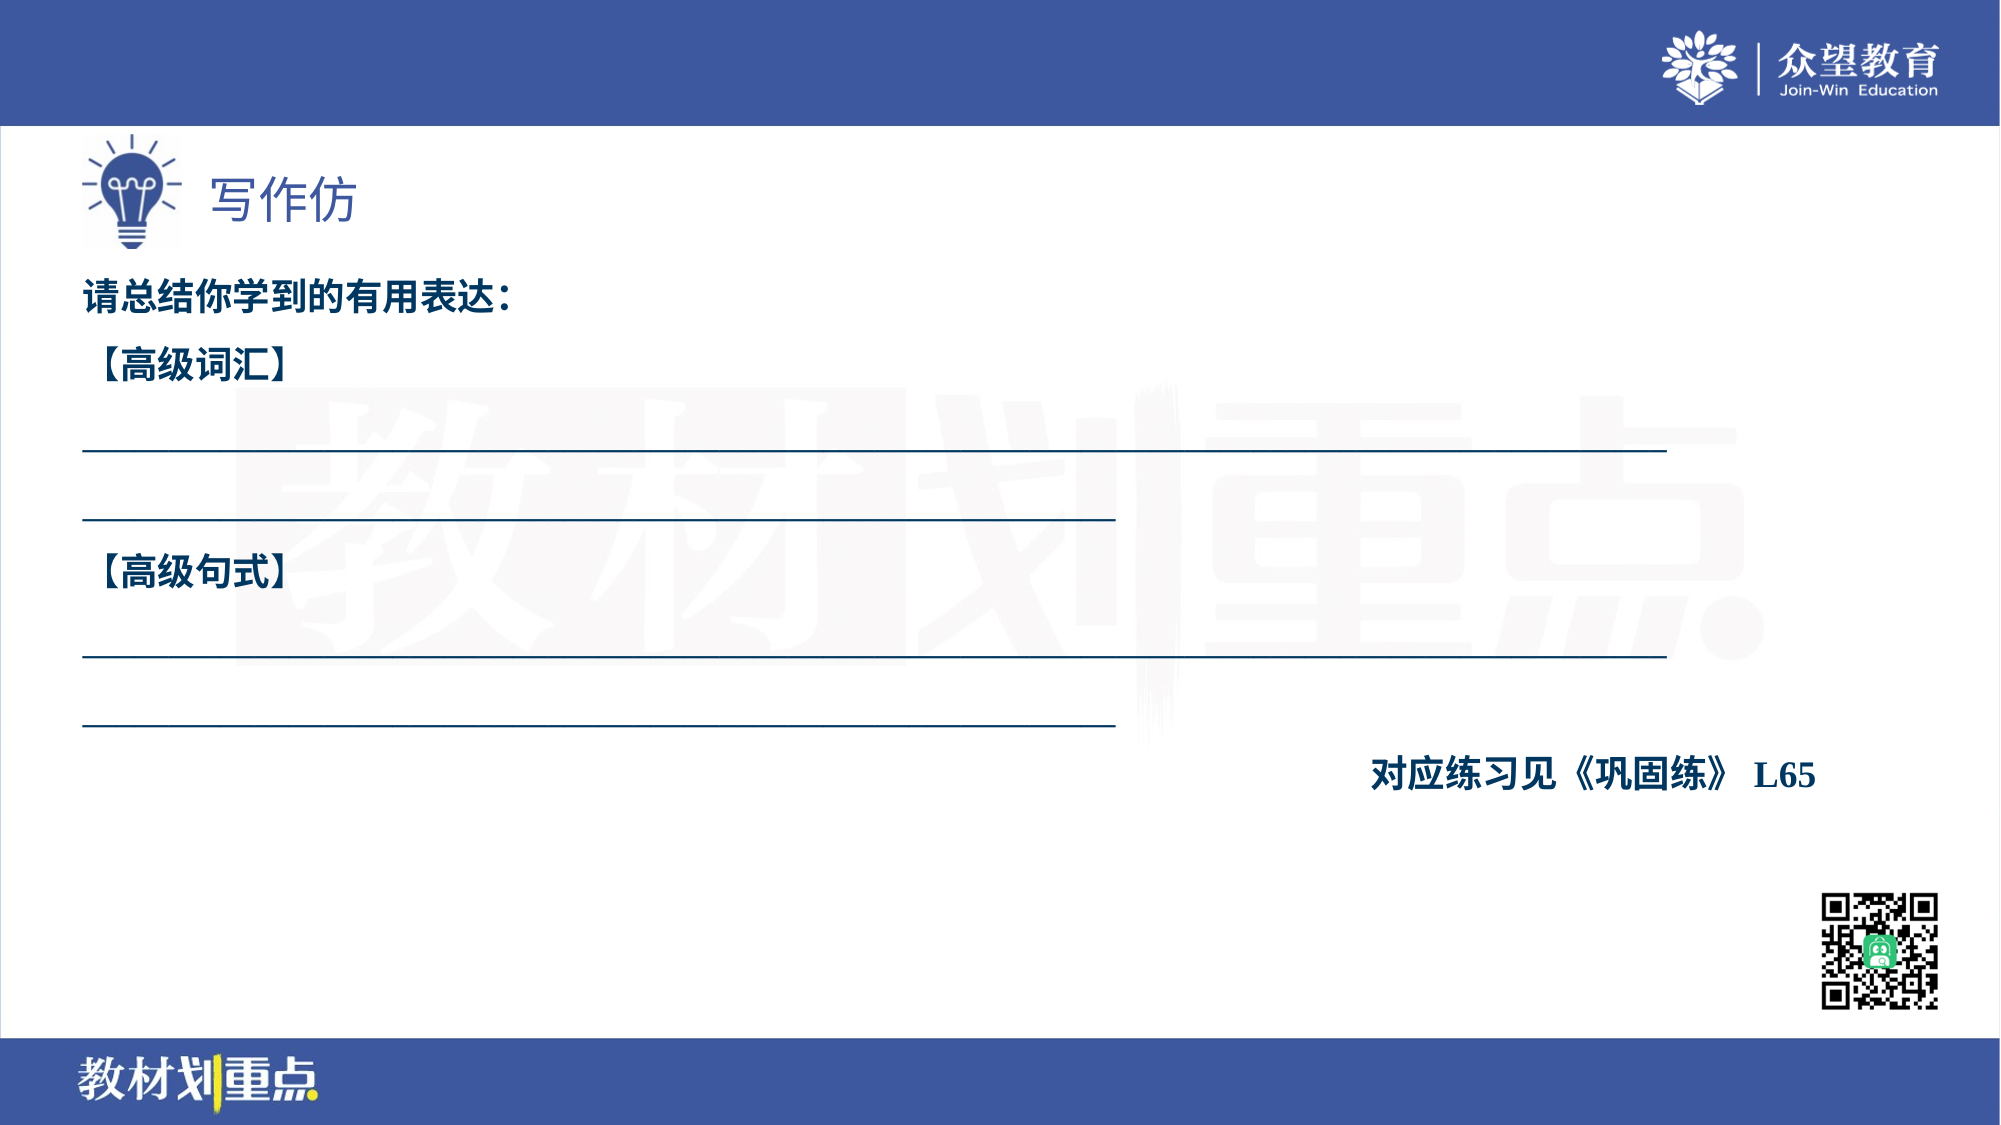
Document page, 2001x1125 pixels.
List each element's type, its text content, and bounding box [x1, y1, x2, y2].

picture [0, 0, 2000, 1125]
text_box 请总结你学到的有用表达： 【高级词汇】 ____________________________________________________________________________________________ ____________________________________________________________ 【高级句式】 ____________________________________________________________________________________________ ____________________________________________________________ 对应练习见《巩固练》L65 [82, 248, 1817, 789]
